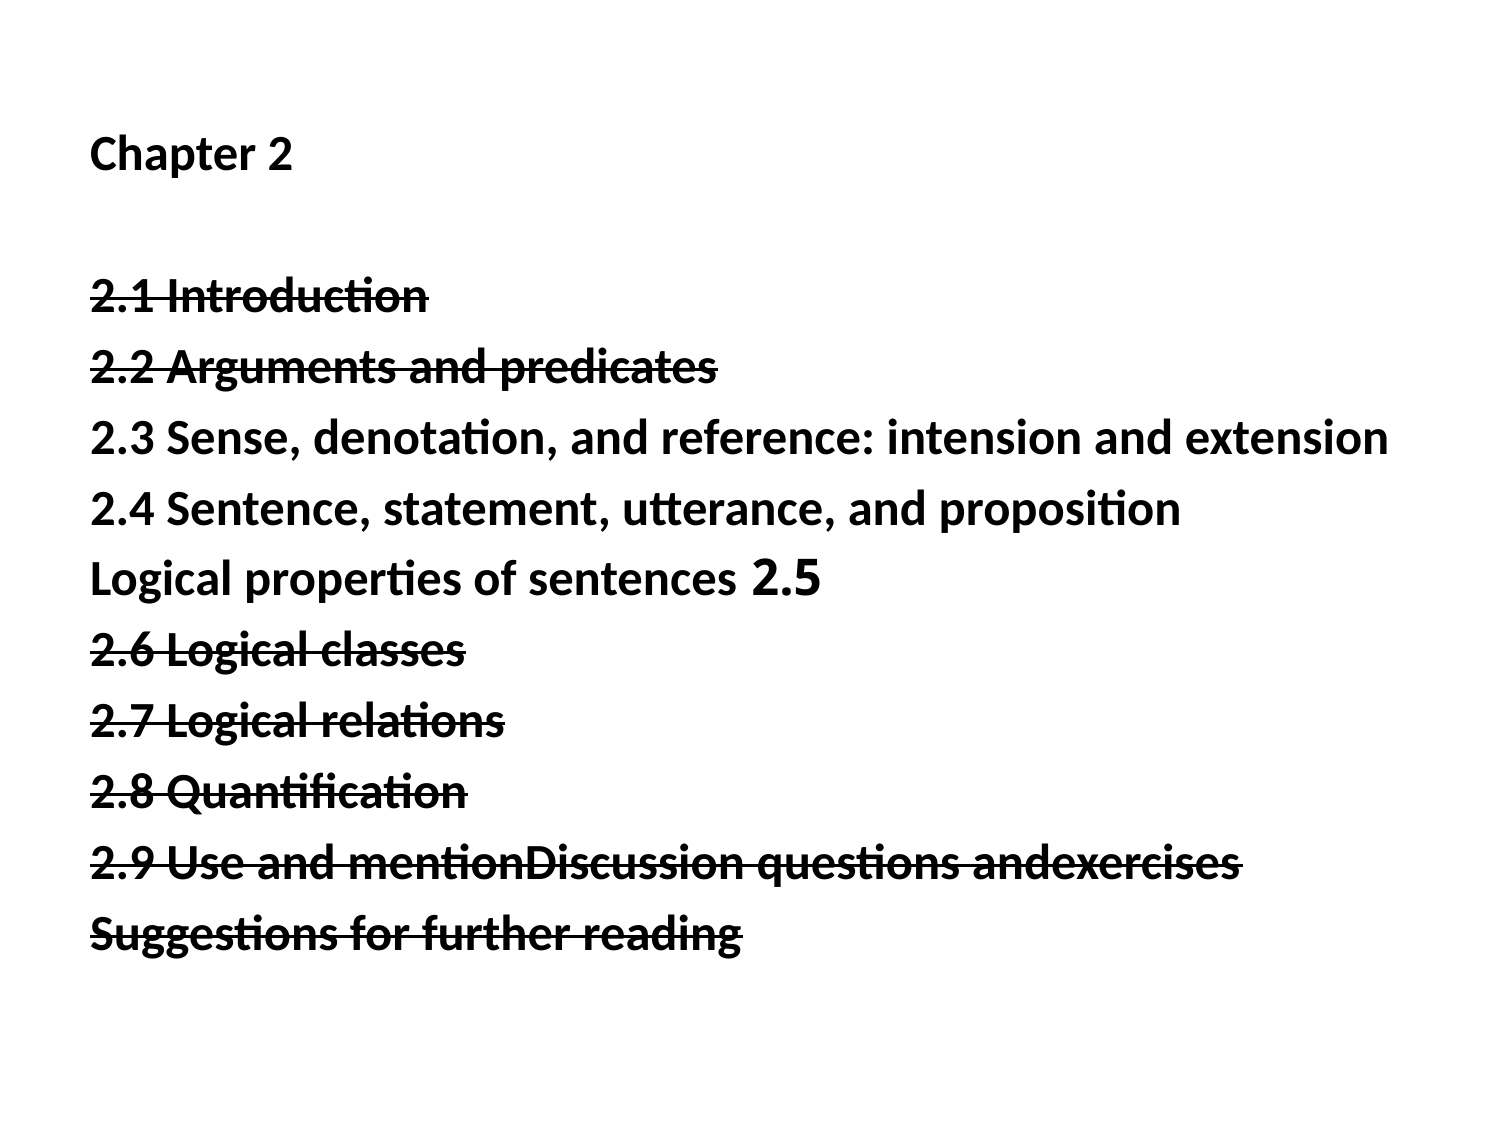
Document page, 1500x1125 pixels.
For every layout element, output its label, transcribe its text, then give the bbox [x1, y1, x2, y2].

list Chapter 2 2.1 Introduction 2.2 Arguments and predicates 2.3 Sense, denotation, and reference: intension and extension 2.4 Sentence, statement, utterance, and proposition 2.5 Logical properties of sentences 2.6 Logical classes 2.7 Logical relations 2.8 Quantification 2.9 Use and mentionDiscussion questions andexercises Suggestions for further reading [75, 112, 1425, 1005]
